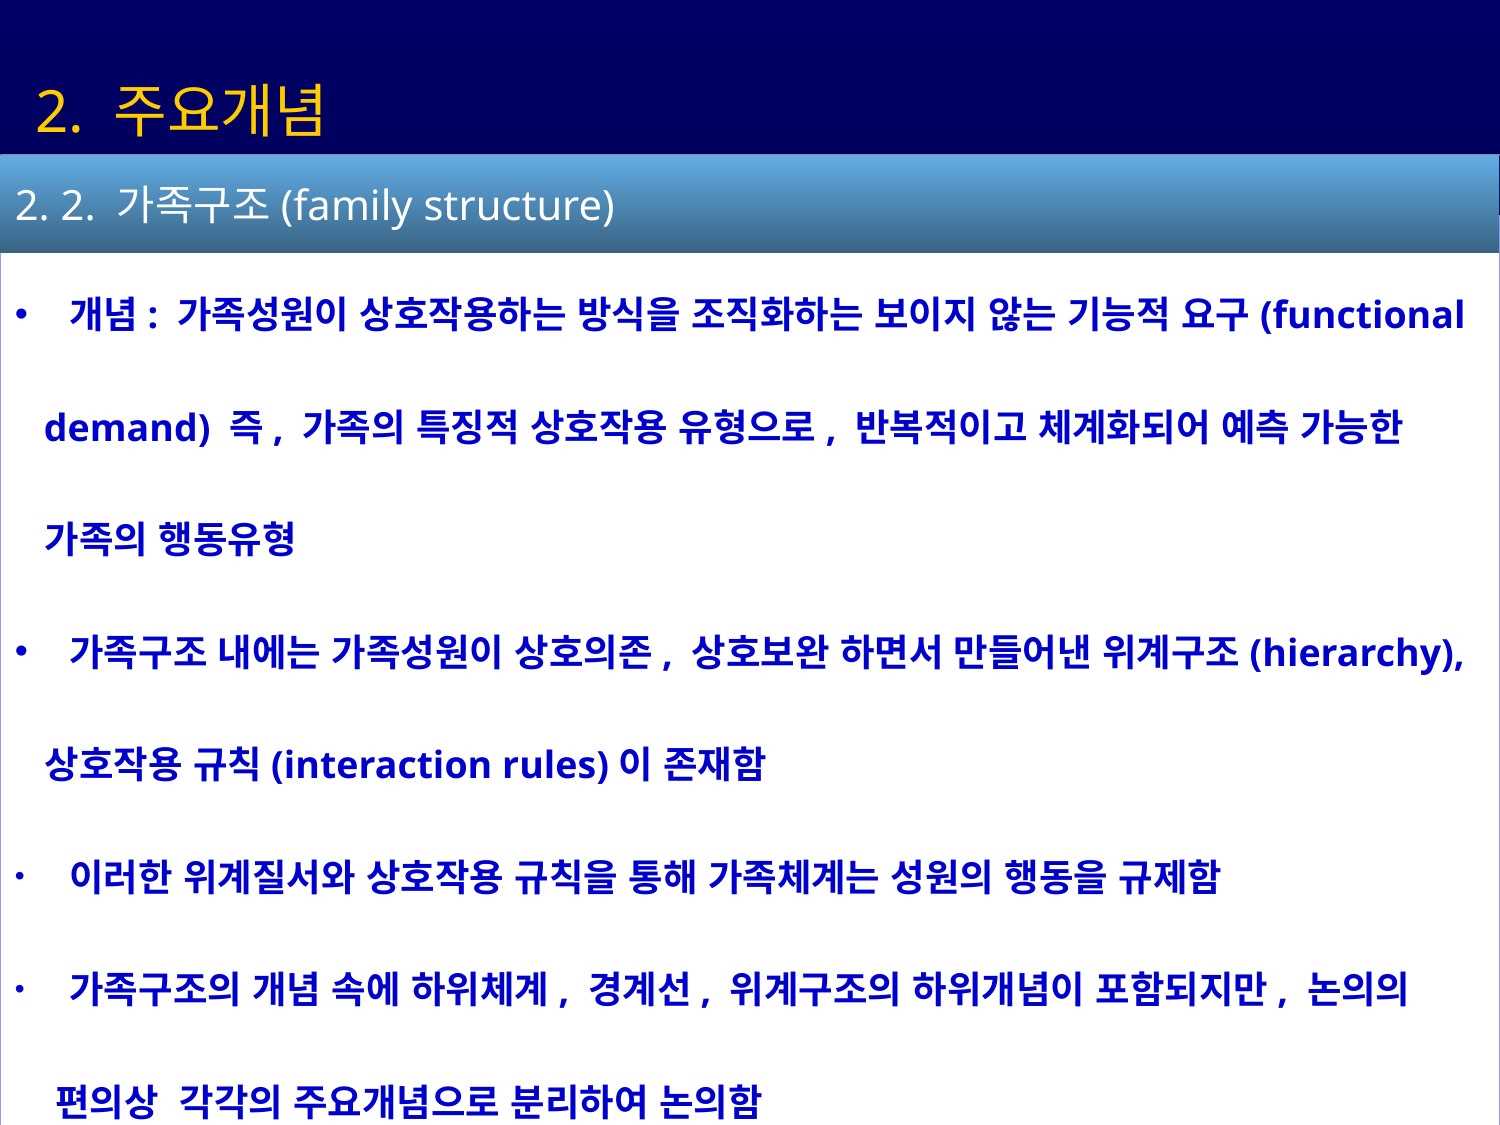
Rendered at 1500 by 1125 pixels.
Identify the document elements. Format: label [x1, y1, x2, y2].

text_box [0, 66, 1500, 1125]
